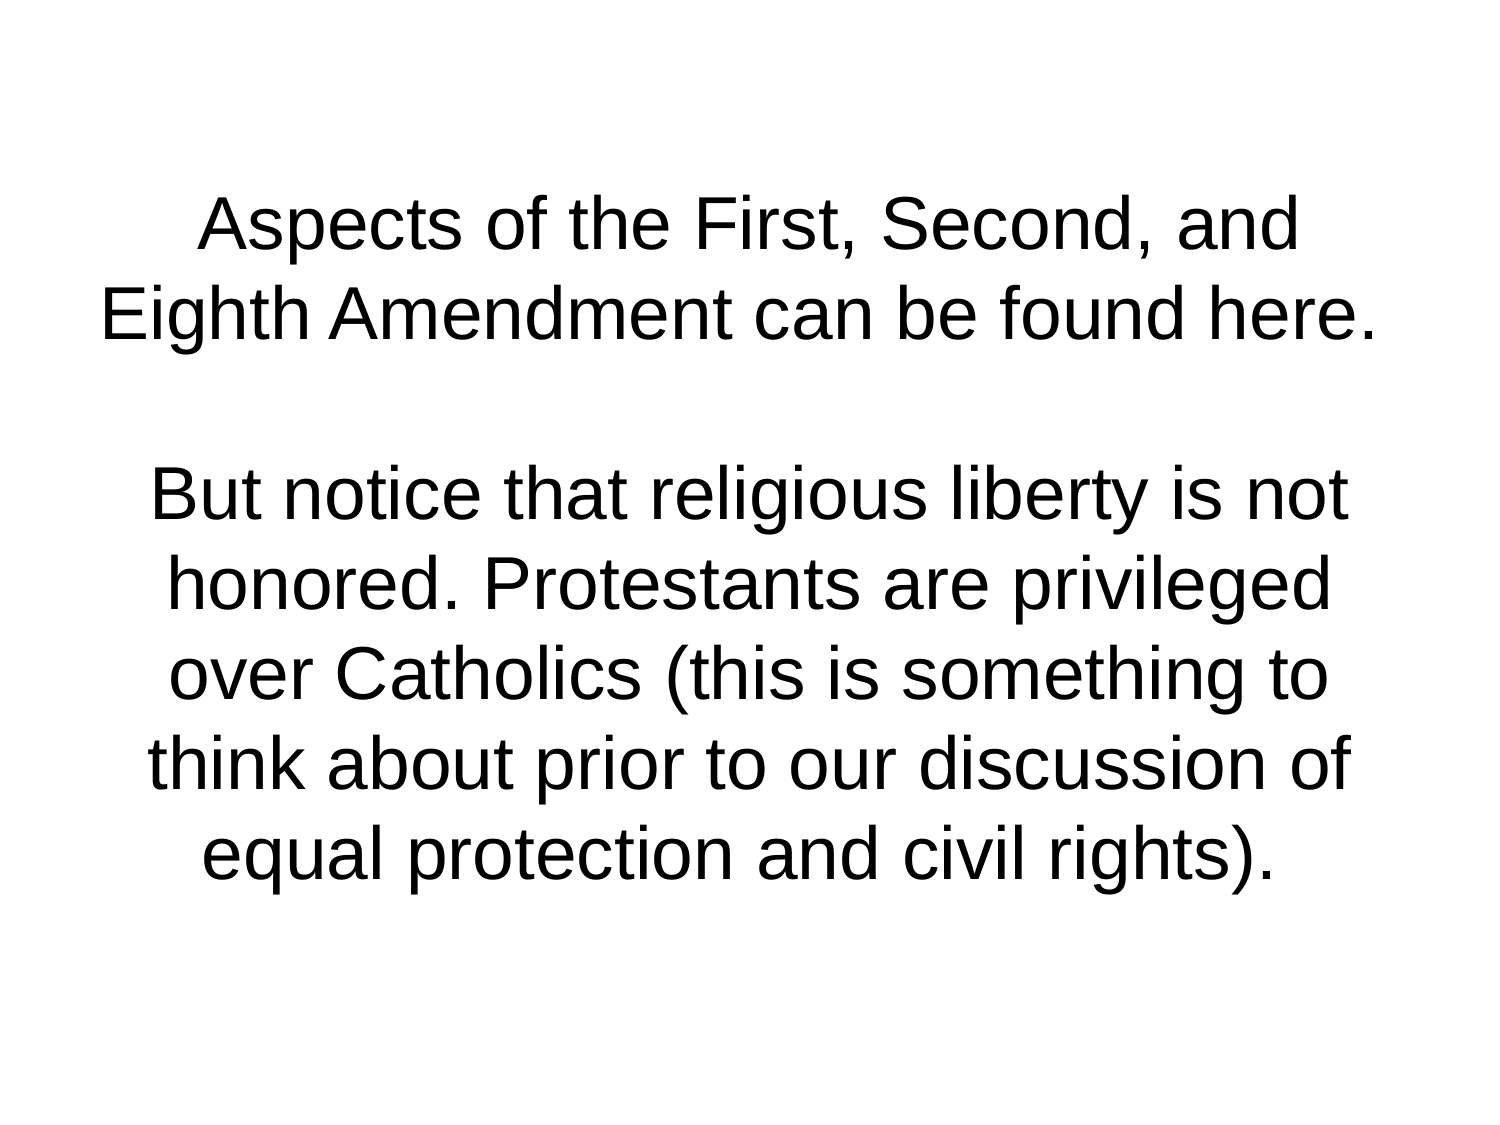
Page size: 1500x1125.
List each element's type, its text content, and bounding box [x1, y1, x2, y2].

title Aspects of the First, Second, and Eighth Amendment can be found here. But notice that religious liberty is not honored. Protestants are privileged over Catholics (this is something to think about prior to our discussion of equal protection and civil rights). [74, 44, 1426, 1026]
